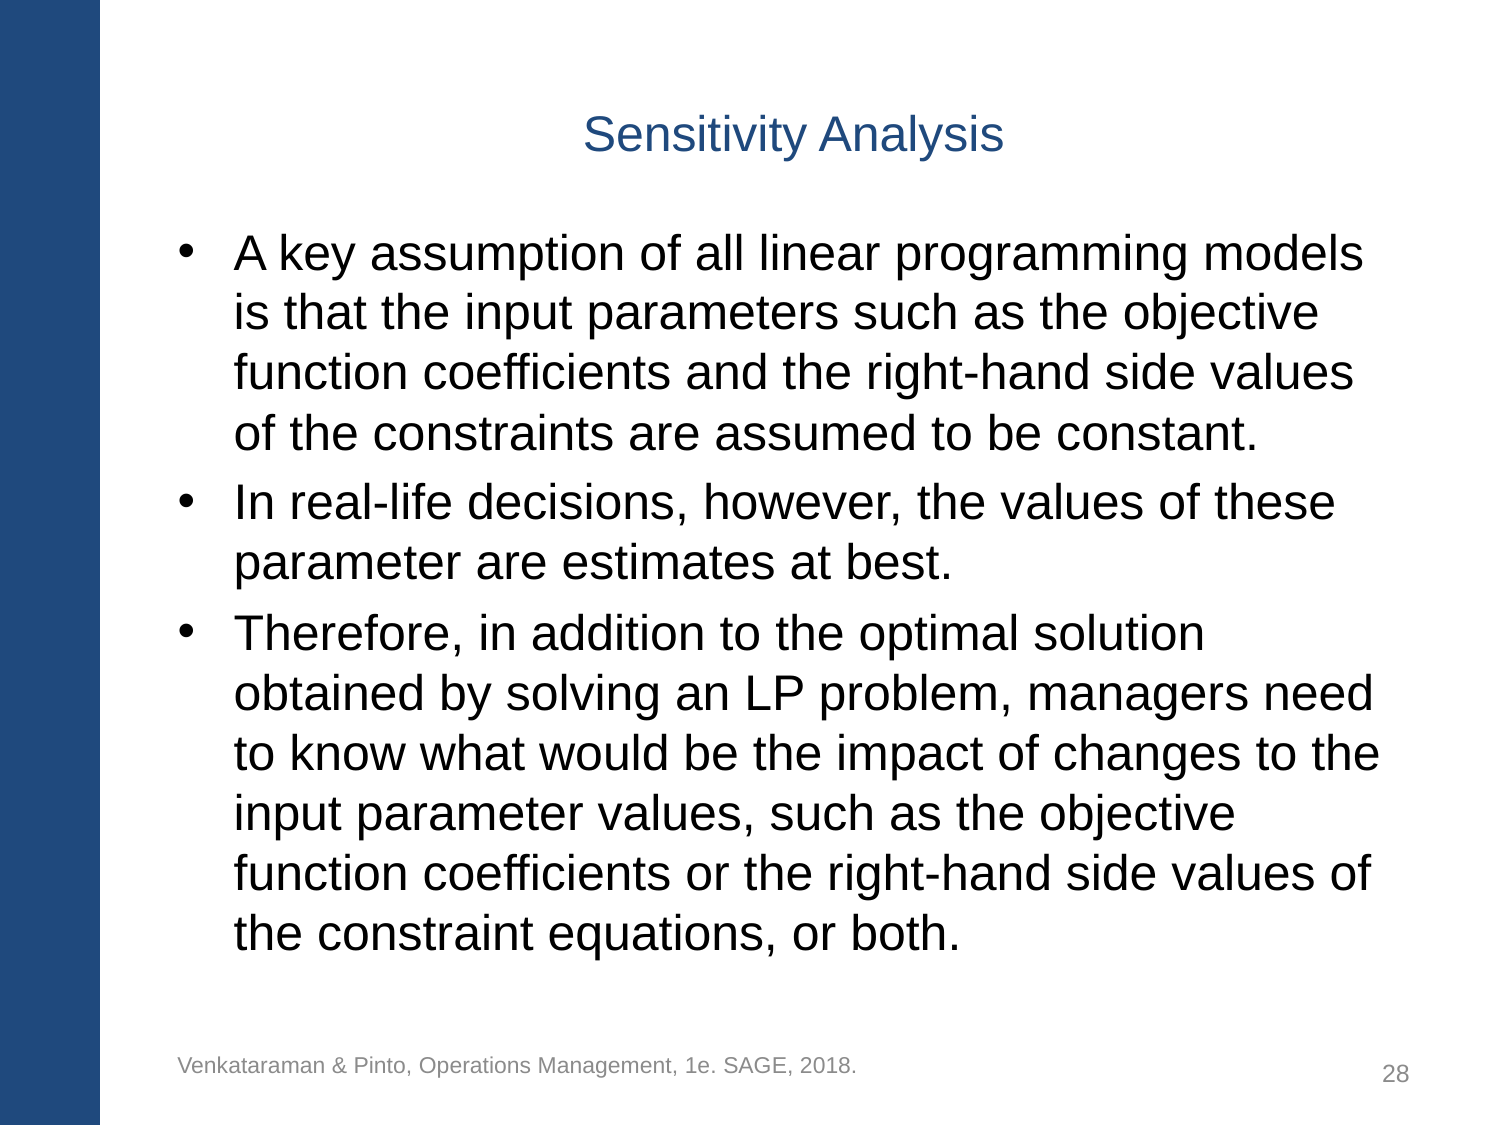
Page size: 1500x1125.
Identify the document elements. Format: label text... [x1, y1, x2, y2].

title Sensitivity Analysis [162, 37, 1425, 212]
footer Venkataraman & Pinto, Operations Management, 1e. SAGE, 2018. [162, 1042, 1313, 1103]
slide_number 28 [1350, 1042, 1425, 1103]
list A key assumption of all linear programming models is that the input parameters such as the objective function coefficients and the right-hand side values of the constraints are assumed to be constant. In real-life decisions, however, the values of these parameter are estimates at best. Therefore, in addition to the optimal solution obtained by solving an LP problem, managers need to know what would be the impact of changes to the input parameter values, such as the objective function coefficients or the right-hand side values of the constraint equations, or both. [162, 212, 1425, 1025]
